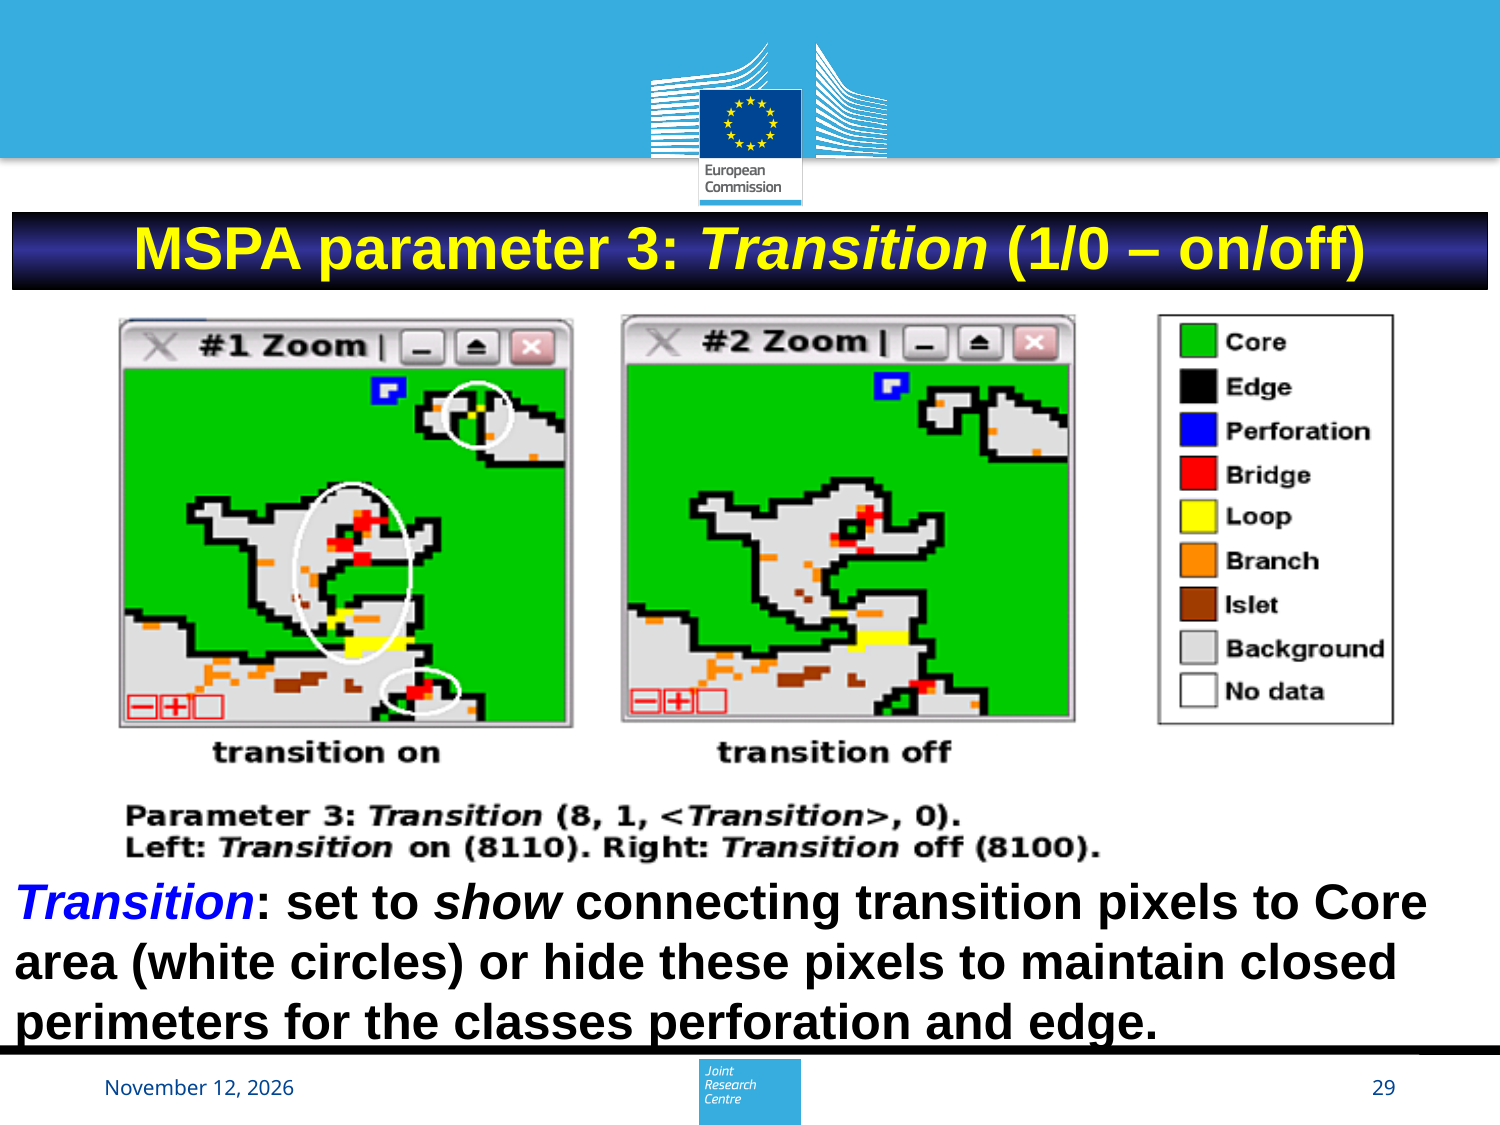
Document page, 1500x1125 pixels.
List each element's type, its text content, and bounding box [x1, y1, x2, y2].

picture [651, 42, 887, 207]
picture [699, 1059, 801, 1125]
picture [99, 299, 1426, 875]
text_box MSPA parameter 3: Transition (1/0 – on/off) [12, 212, 1488, 289]
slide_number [104, 1074, 455, 1100]
text_box Transition: set to show connecting transition pixels to Core area (white circles) or hide these pixels to maintain closed perimeters for the classes perforation and edge. [0, 862, 1444, 1050]
slide_number 29 [1045, 1074, 1396, 1100]
text_box Transition: set to show connecting transition pixels to Core area (white circles) or hide these pixels to maintain closed perimeters for the classes perforation and edge. [0, 1051, 1444, 1058]
